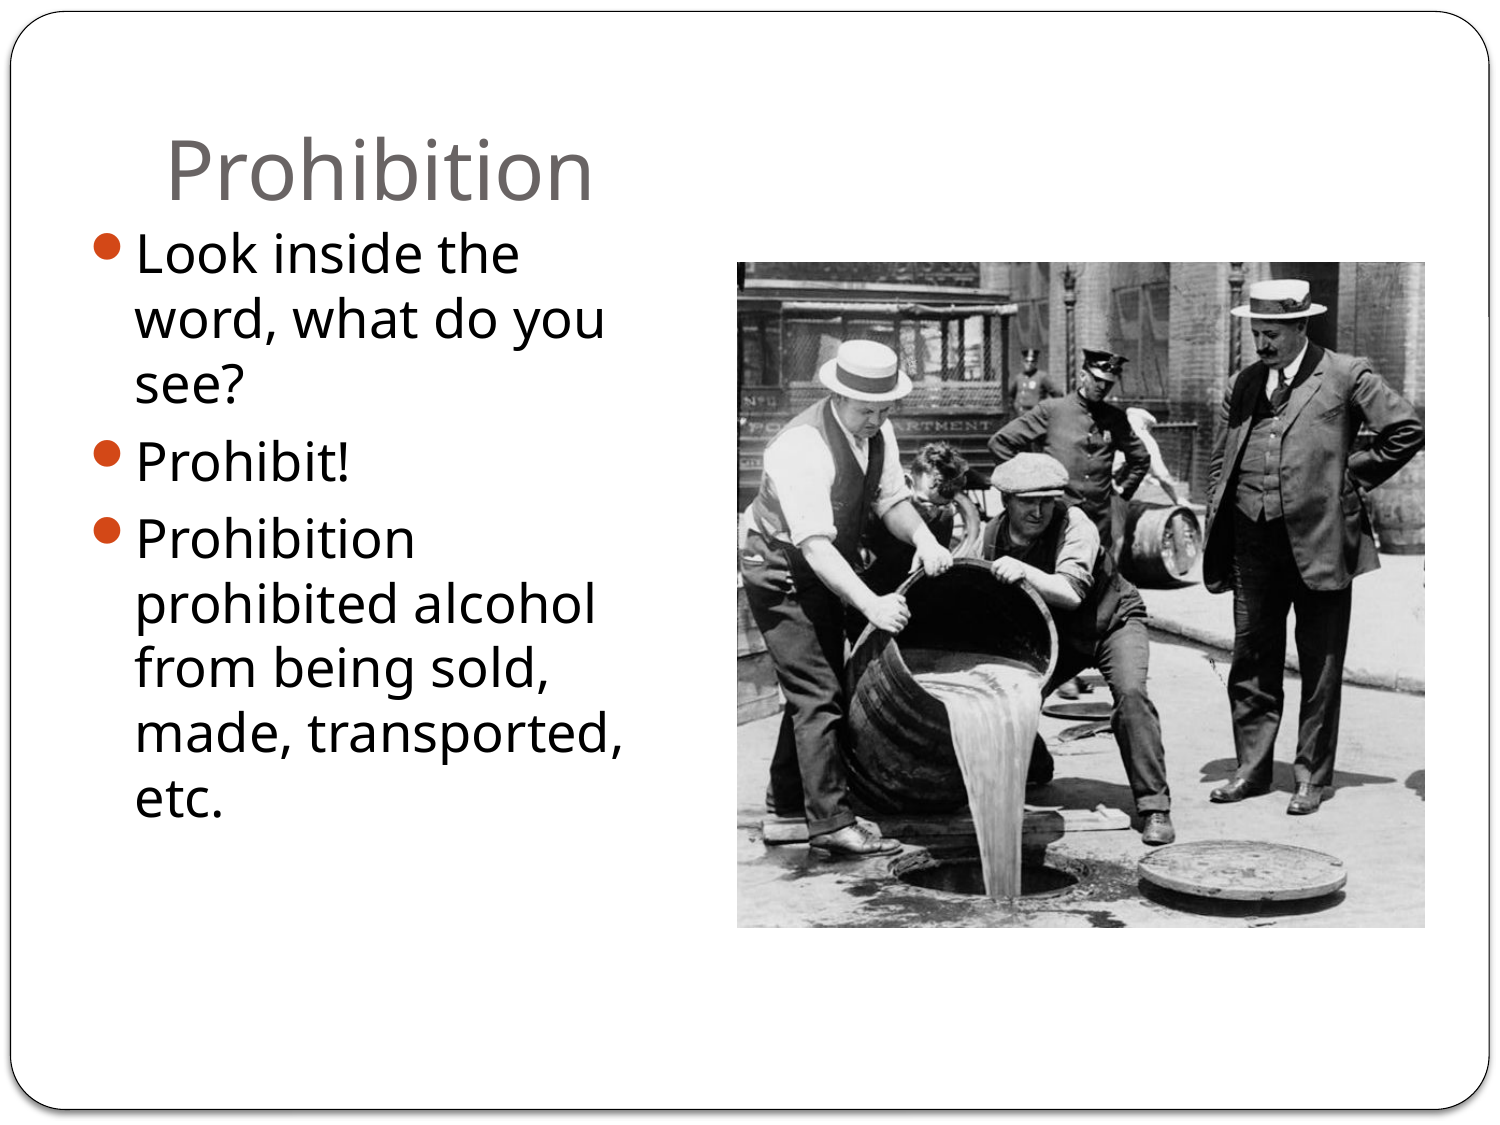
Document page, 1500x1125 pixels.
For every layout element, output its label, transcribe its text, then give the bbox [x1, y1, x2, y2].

title Prohibition [150, 45, 1425, 233]
list Look inside the word, what do you see? Prohibit! Prohibition prohibited alcohol from being sold, made, transported, etc. [75, 212, 663, 1075]
picture [737, 262, 1426, 928]
